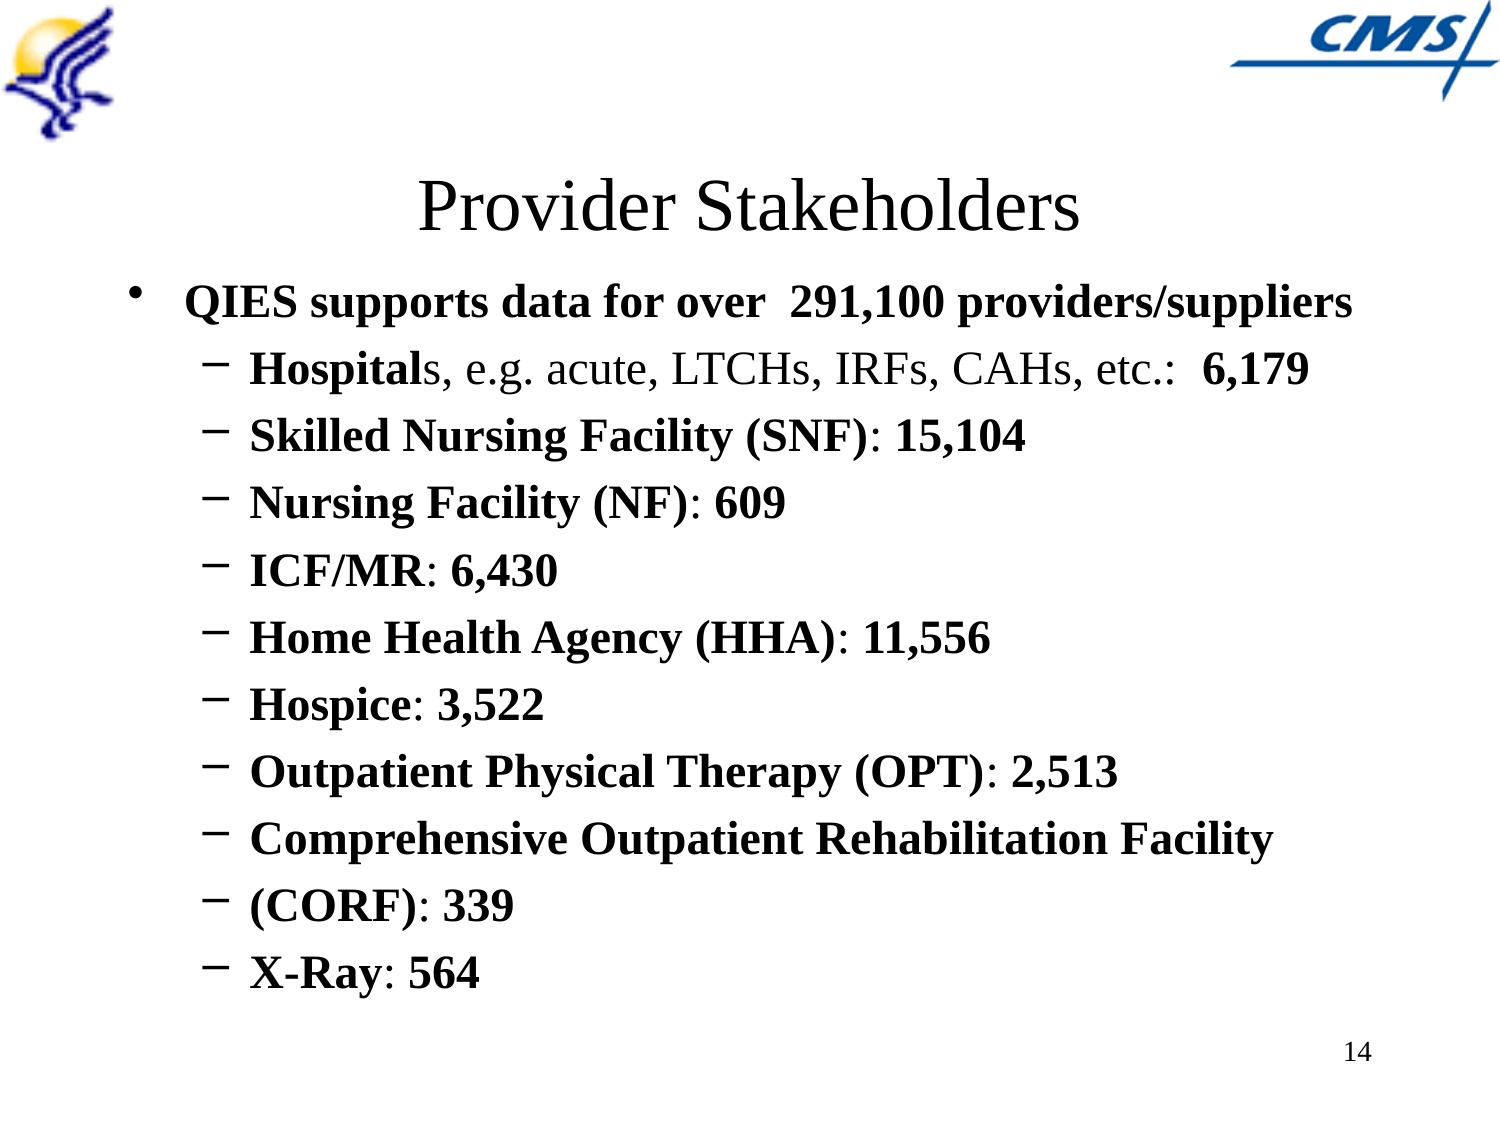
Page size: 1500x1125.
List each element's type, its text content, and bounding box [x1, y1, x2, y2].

slide_number 14 [1074, 1024, 1388, 1101]
picture [1224, 0, 1500, 102]
list QIES supports data for over 291,100 providers/suppliers Hospitals, e.g. acute, LTCHs, IRFs, CAHs, etc.: 6,179 Skilled Nursing Facility (SNF): 15,104 Nursing Facility (NF): 609 ICF/MR: 6,430 Home Health Agency (HHA): 11,556 Hospice: 3,522 Outpatient Physical Therapy (OPT): 2,513 Comprehensive Outpatient Rehabilitation Facility (CORF): 339 X-Ray: 564 [112, 262, 1388, 1013]
title Provider Stakeholders [112, 124, 1388, 262]
picture [0, 0, 125, 150]
